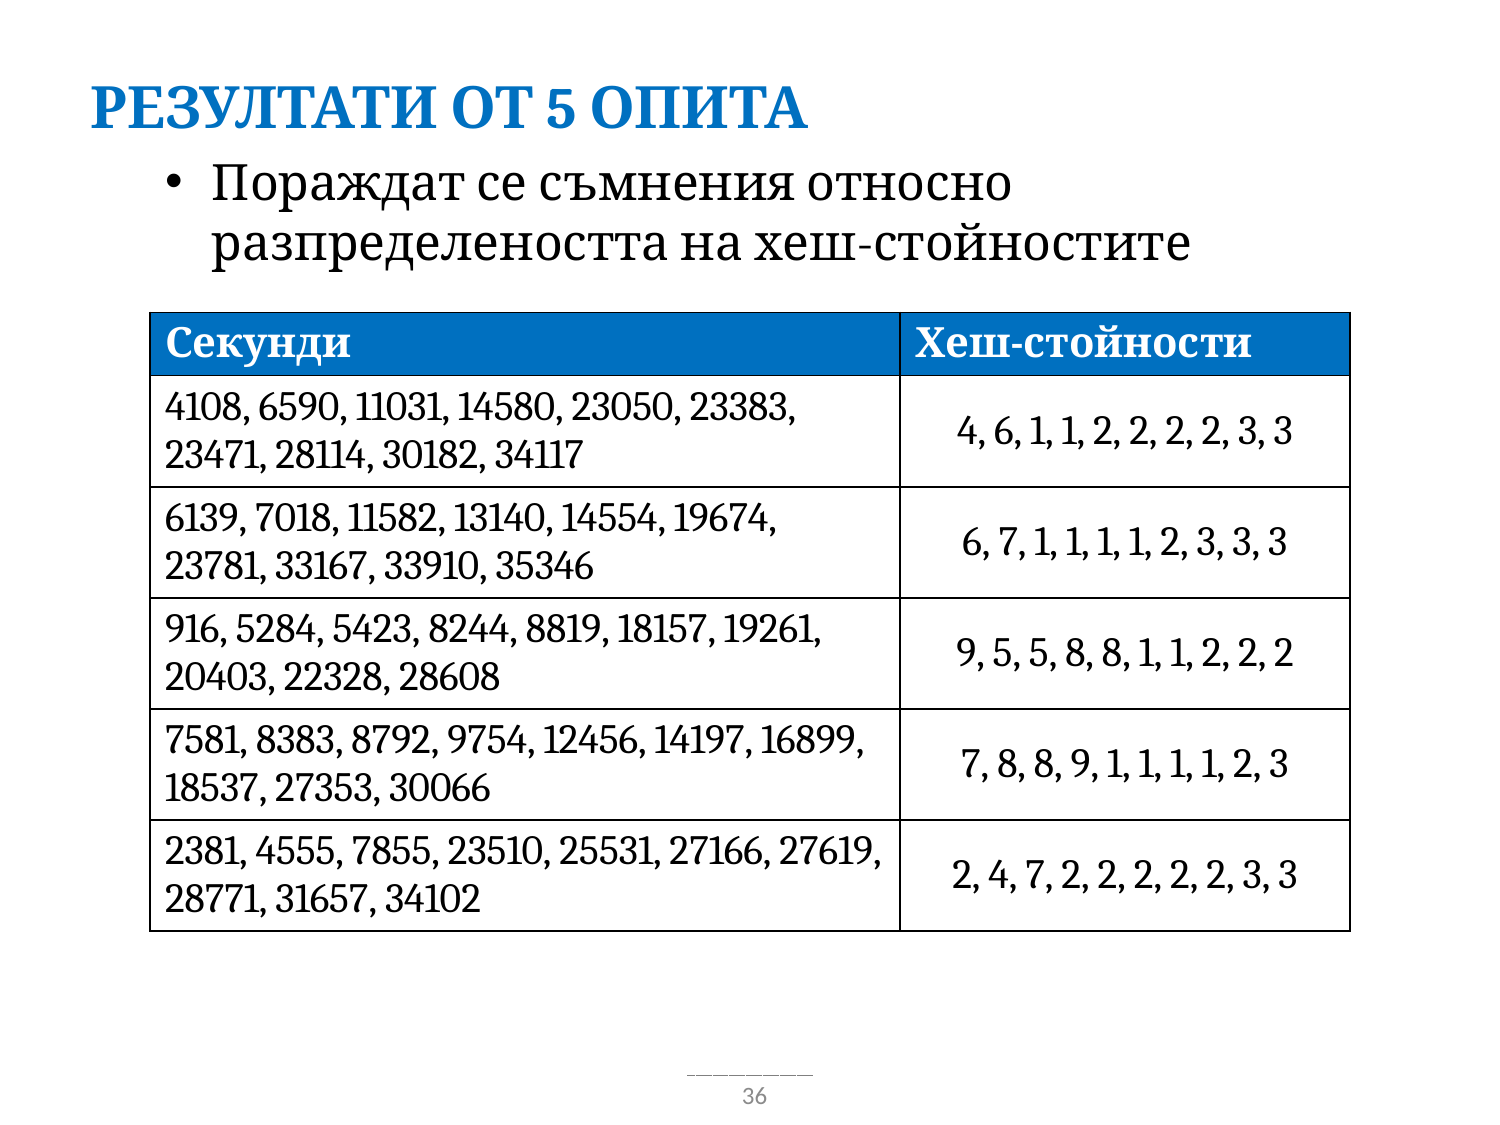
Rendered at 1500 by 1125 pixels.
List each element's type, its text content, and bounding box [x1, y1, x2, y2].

table_cell 6, 7, 1, 1, 1, 1, 2, 3, 3, 3 [901, 488, 1349, 597]
table_cell 4108, 6590, 11031, 14580, 23050, 23383, 23471, 28114, 30182, 34117 [151, 376, 899, 486]
table_cell 4, 6, 1, 1, 2, 2, 2, 2, 3, 3 [901, 376, 1349, 486]
table_header Хеш-стойности [901, 313, 1349, 375]
table_cell 2, 4, 7, 2, 2, 2, 2, 2, 3, 3 [901, 821, 1349, 930]
table_cell 7581, 8383, 8792, 9754, 12456, 14197, 16899, 18537, 27353, 30066 [151, 710, 899, 819]
slide_number 36 [579, 1065, 930, 1125]
table_cell 9, 5, 5, 8, 8, 1, 1, 2, 2, 2 [901, 599, 1349, 708]
list Резултати от 5 опита Пораждат се съмнения относно разпределеността на хеш-стойностите [75, 62, 1450, 1063]
table_cell 7, 8, 8, 9, 1, 1, 1, 1, 2, 3 [901, 710, 1349, 819]
table_cell 916, 5284, 5423, 8244, 8819, 18157, 19261, 20403, 22328, 28608 [151, 599, 899, 708]
table_cell 2381, 4555, 7855, 23510, 25531, 27166, 27619, 28771, 31657, 34102 [151, 821, 899, 930]
table_cell 6139, 7018, 11582, 13140, 14554, 19674, 23781, 33167, 33910, 35346 [151, 488, 899, 597]
table_header Секунди [151, 313, 899, 375]
